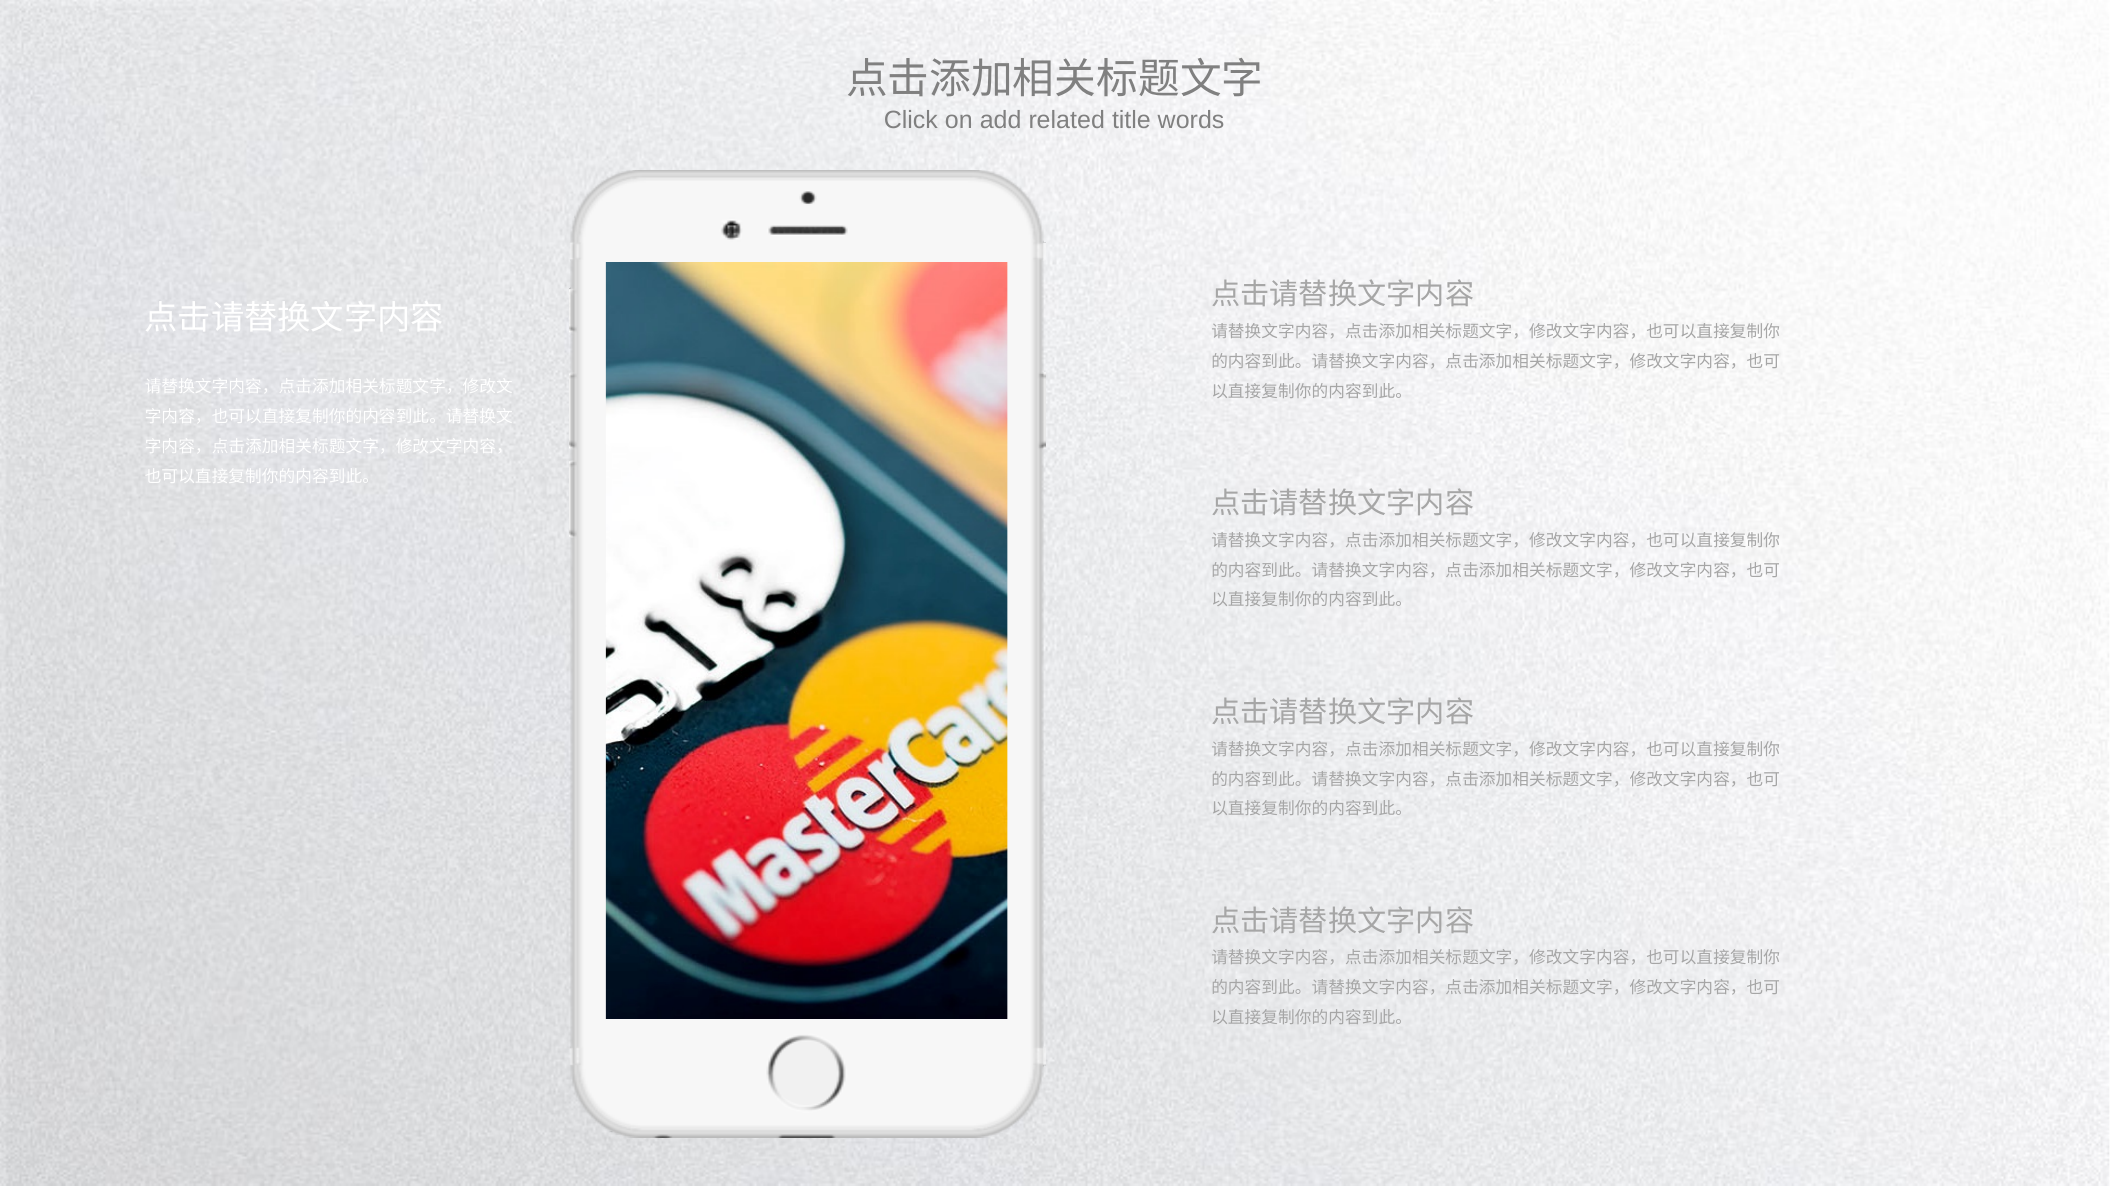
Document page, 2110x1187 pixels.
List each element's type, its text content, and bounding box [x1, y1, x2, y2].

text_box 点击请替换文字内容 请替换文字内容，点击添加相关标题文字，修改文字内容，也可以直接复制你的内容到此。请替换文字内容，点击添加相关标题文字，修改文字内容，也可以直接复制你的内容到此。 [1196, 877, 1811, 1035]
picture [0, 0, 2110, 1186]
text_box 点击请替换文字内容 请替换文字内容，点击添加相关标题文字，修改文字内容，也可以直接复制你的内容到此。请替换文字内容，点击添加相关标题文字，修改文字内容，也可以直接复制你的内容到此。 [1196, 668, 1811, 826]
text_box 点击请替换文字内容 请替换文字内容，点击添加相关标题文字，修改文字内容，也可以直接复制你的内容到此。请替换文字内容，点击添加相关标题文字，修改文字内容，也可以直接复制你的内容到此。 [1196, 459, 1811, 617]
text_box 点击请替换文字内容 请替换文字内容，点击添加相关标题文字，修改文字内容，也可以直接复制你的内容到此。请替换文字内容，点击添加相关标题文字，修改文字内容，也可以直接复制你的内容到此。 [130, 268, 531, 493]
text_box 点击请替换文字内容 请替换文字内容，点击添加相关标题文字，修改文字内容，也可以直接复制你的内容到此。请替换文字内容，点击添加相关标题文字，修改文字内容，也可以直接复制你的内容到此。 [1196, 250, 1811, 408]
text_box Click on add related title words [864, 95, 1246, 158]
text_box 点击添加相关标题文字 [803, 44, 1307, 107]
